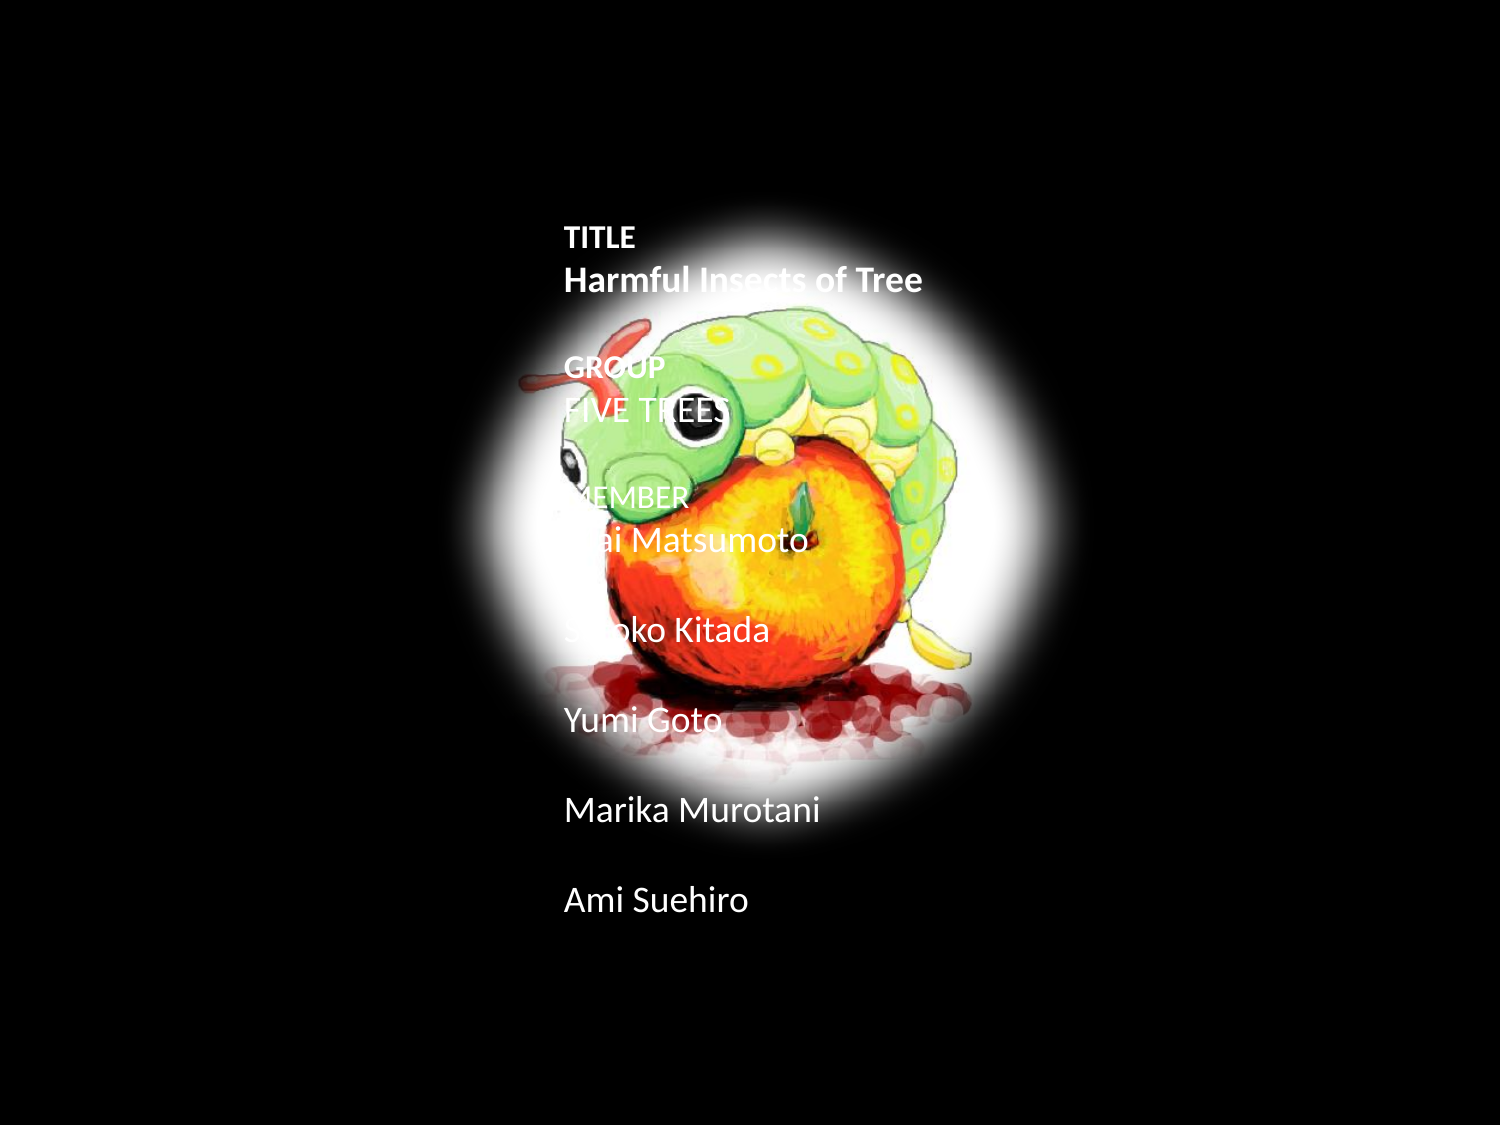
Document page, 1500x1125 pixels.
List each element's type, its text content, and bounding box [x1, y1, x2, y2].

picture [430, 184, 1100, 865]
text_box TITLE Harmful Insects of Tree GROUP FIVE TREES MEMBER Mai Matsumoto Satoko Kitada Yumi Goto Marika Murotani Ami Suehiro [549, 873, 1010, 928]
